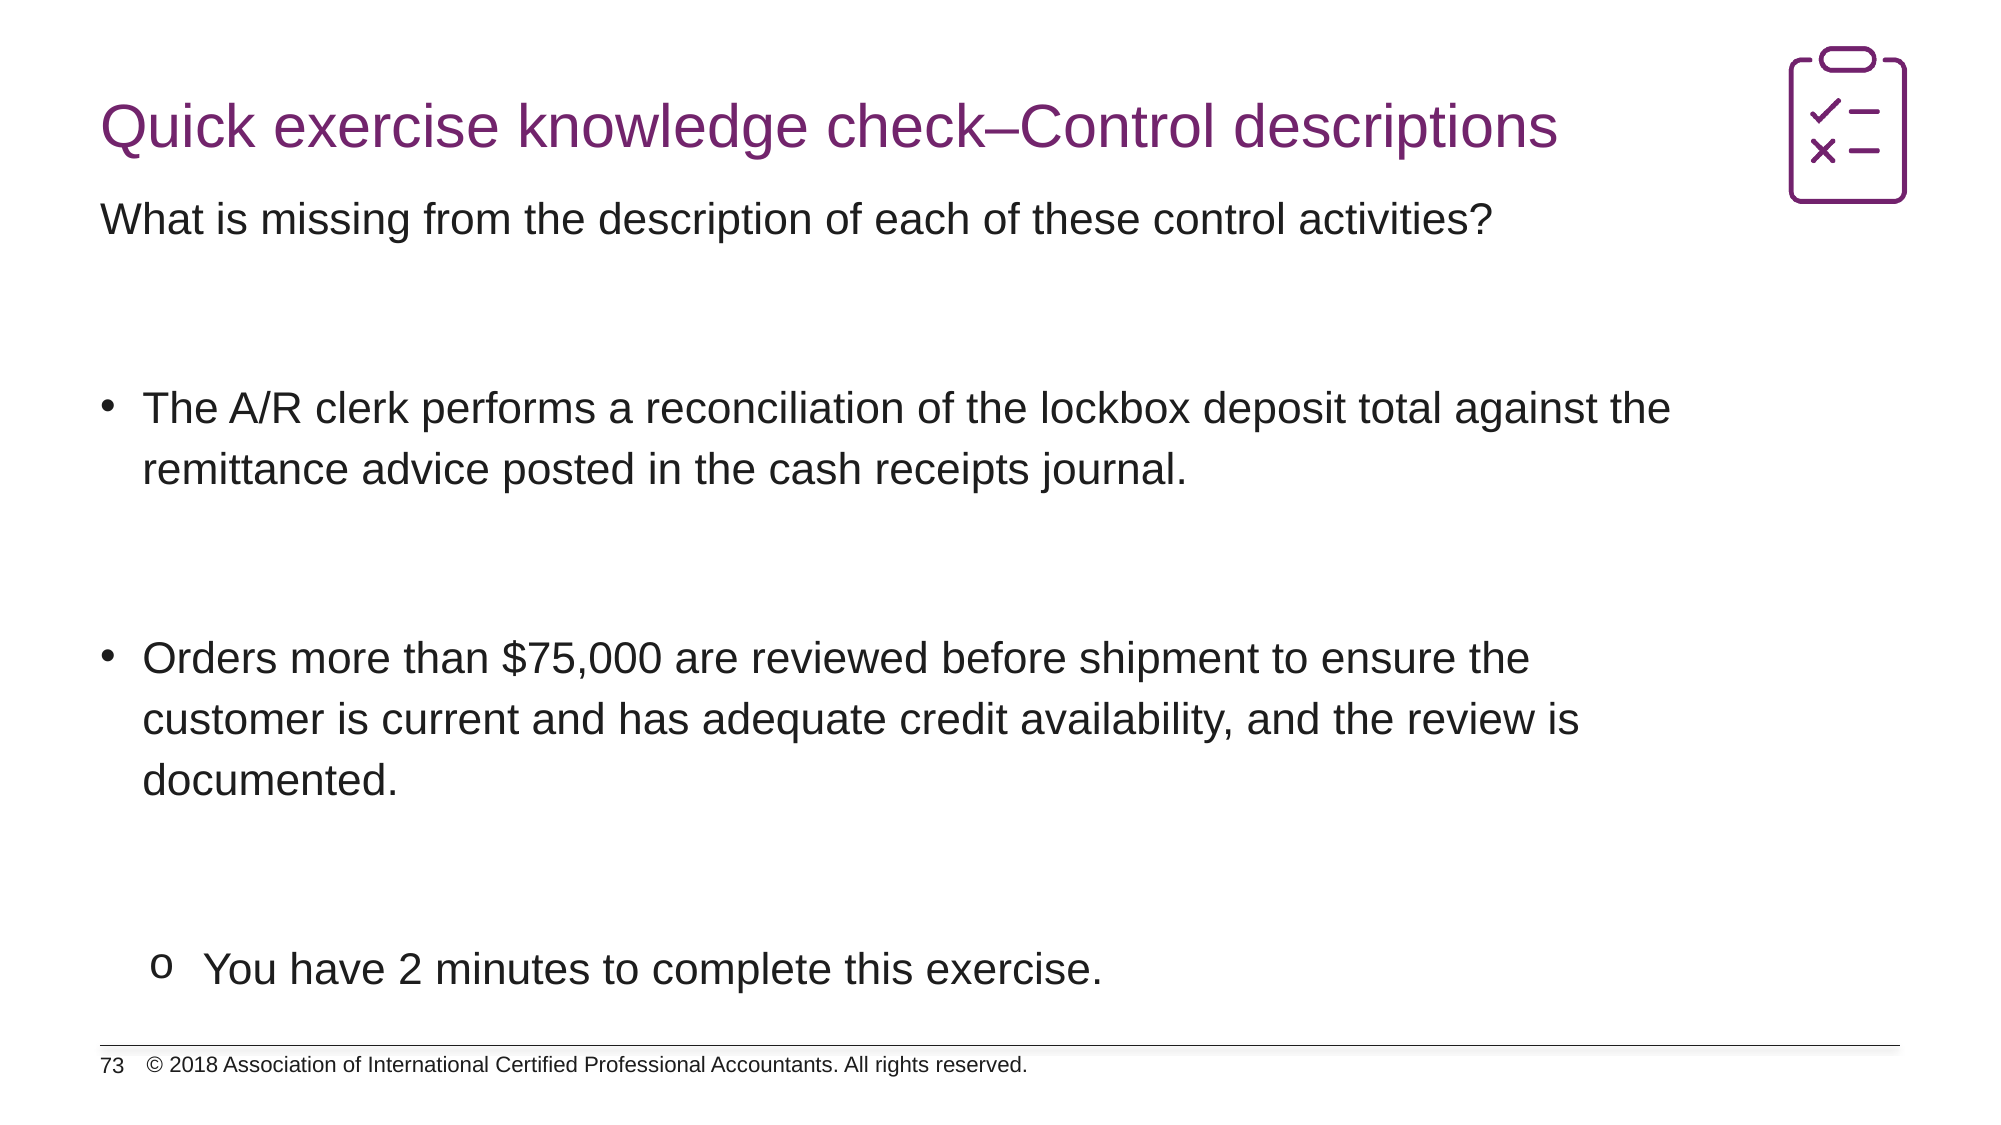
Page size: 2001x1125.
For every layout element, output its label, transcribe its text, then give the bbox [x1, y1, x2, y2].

slide_number 73 [99, 1050, 147, 1111]
list What is missing from the description of each of these control activities? The A/R clerk performs a reconciliation of the lockbox deposit total against the remittance advice posted in the cash receipts journal. Orders more than $75,000 are reviewed before shipment to ensure the customer is current and has adequate credit availability, and the review is documented. You have 2 minutes to complete this exercise. [100, 182, 1692, 915]
title Quick exercise knowledge check–Control descriptions [100, 30, 1692, 160]
footer © 2018 Association of International Certified Professional Accountants. All rights reserved. [147, 1050, 1900, 1111]
picture [1759, 38, 1936, 216]
